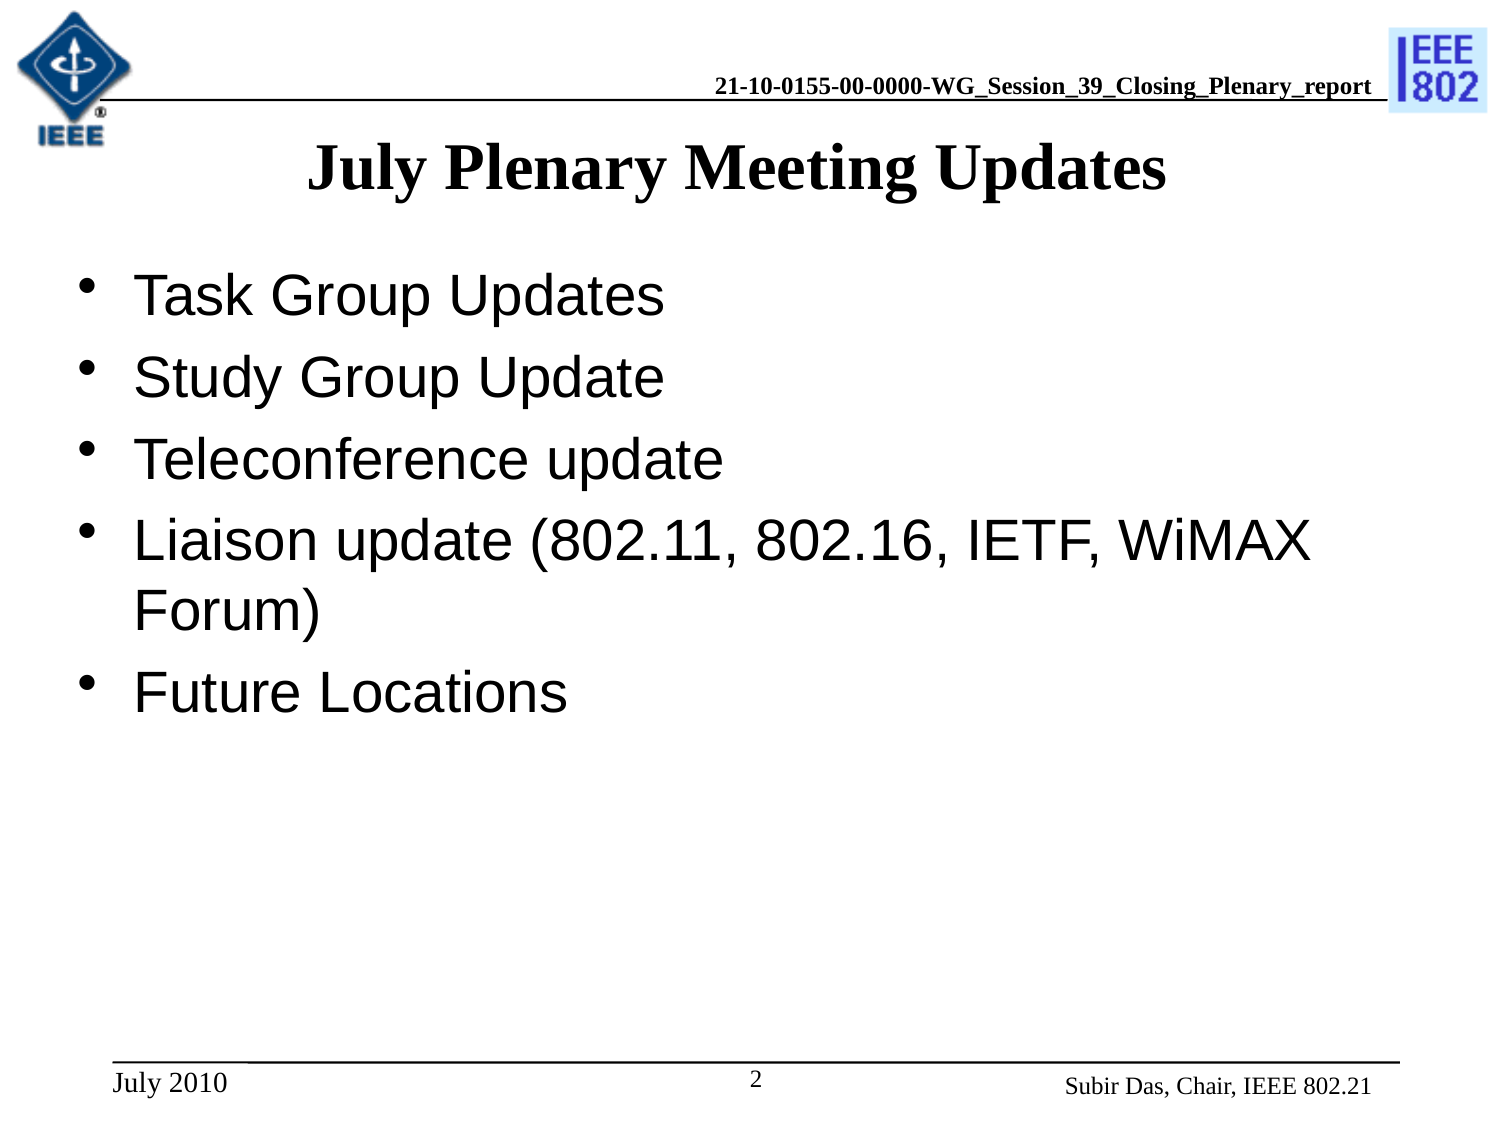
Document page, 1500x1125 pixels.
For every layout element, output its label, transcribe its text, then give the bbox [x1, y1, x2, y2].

text_box Subir Das, Chair, IEEE 802.21 [1049, 1062, 1413, 1125]
picture [1374, 9, 1499, 138]
title July Plenary Meeting Updates [99, 87, 1376, 238]
picture [12, 9, 137, 150]
list Task Group Updates Study Group Update Teleconference update Liaison update (802.11, 802.16, IETF, WiMAX Forum) Future Locations [62, 249, 1453, 938]
slide_number 2 [712, 1061, 800, 1093]
